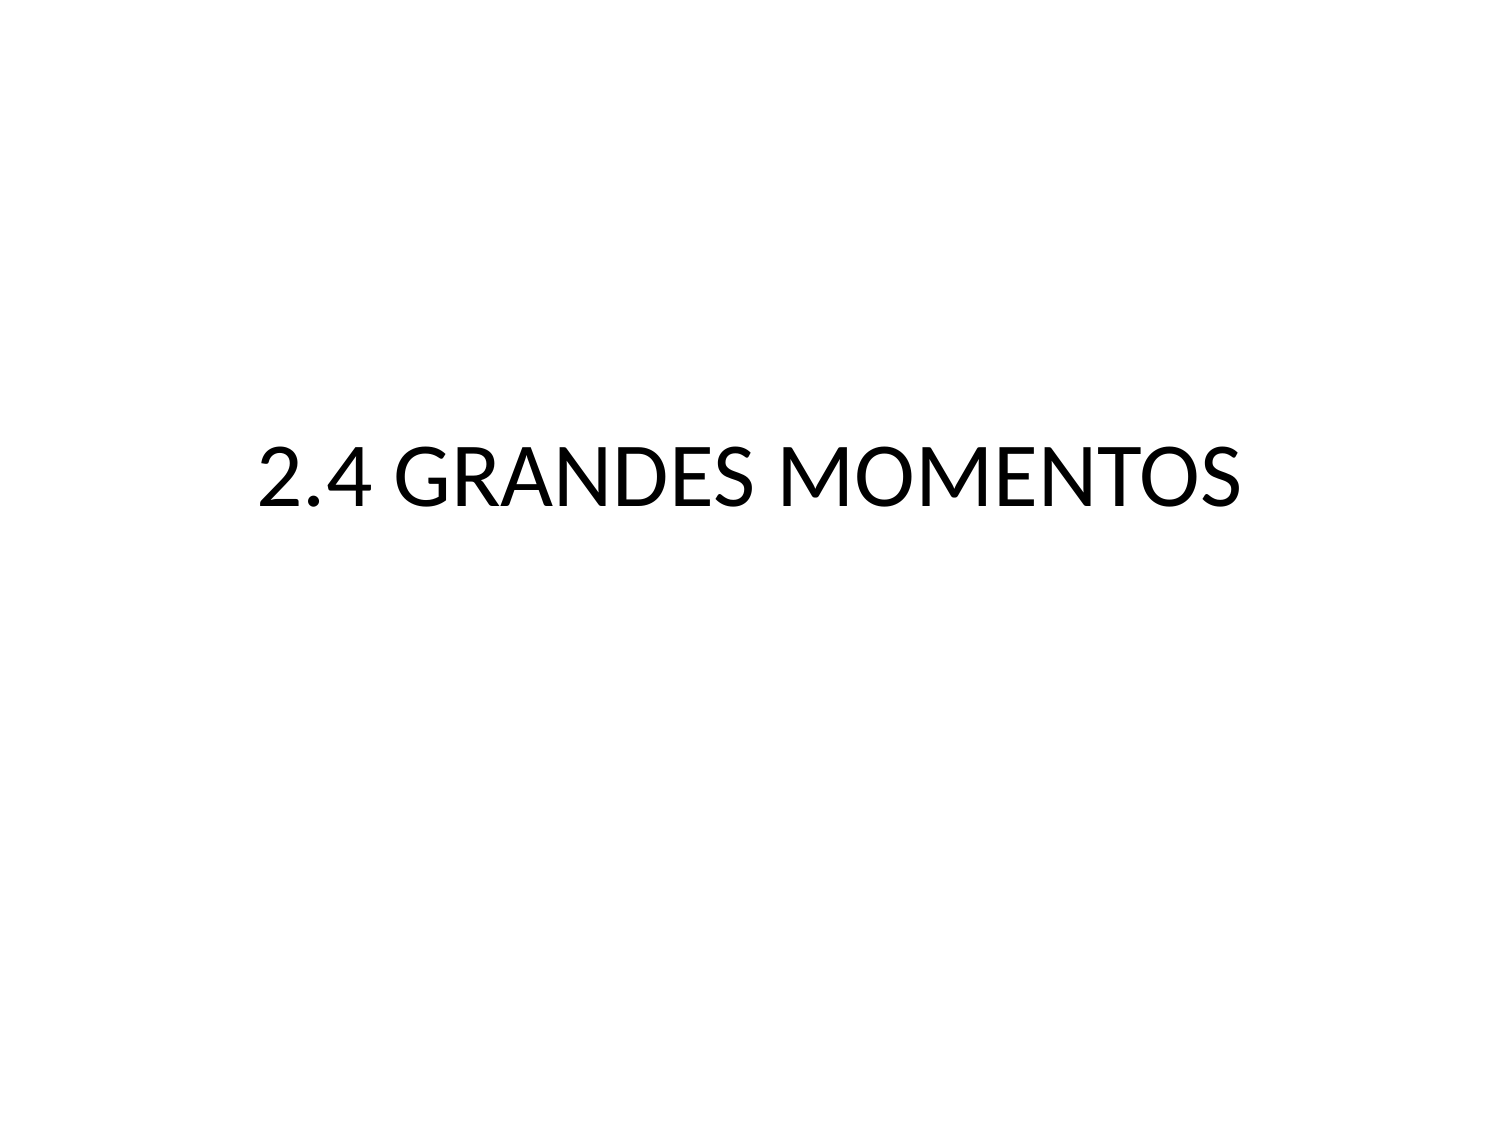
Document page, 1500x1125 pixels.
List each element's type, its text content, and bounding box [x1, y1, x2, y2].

title 2.4 GRANDES MOMENTOS [112, 349, 1388, 591]
